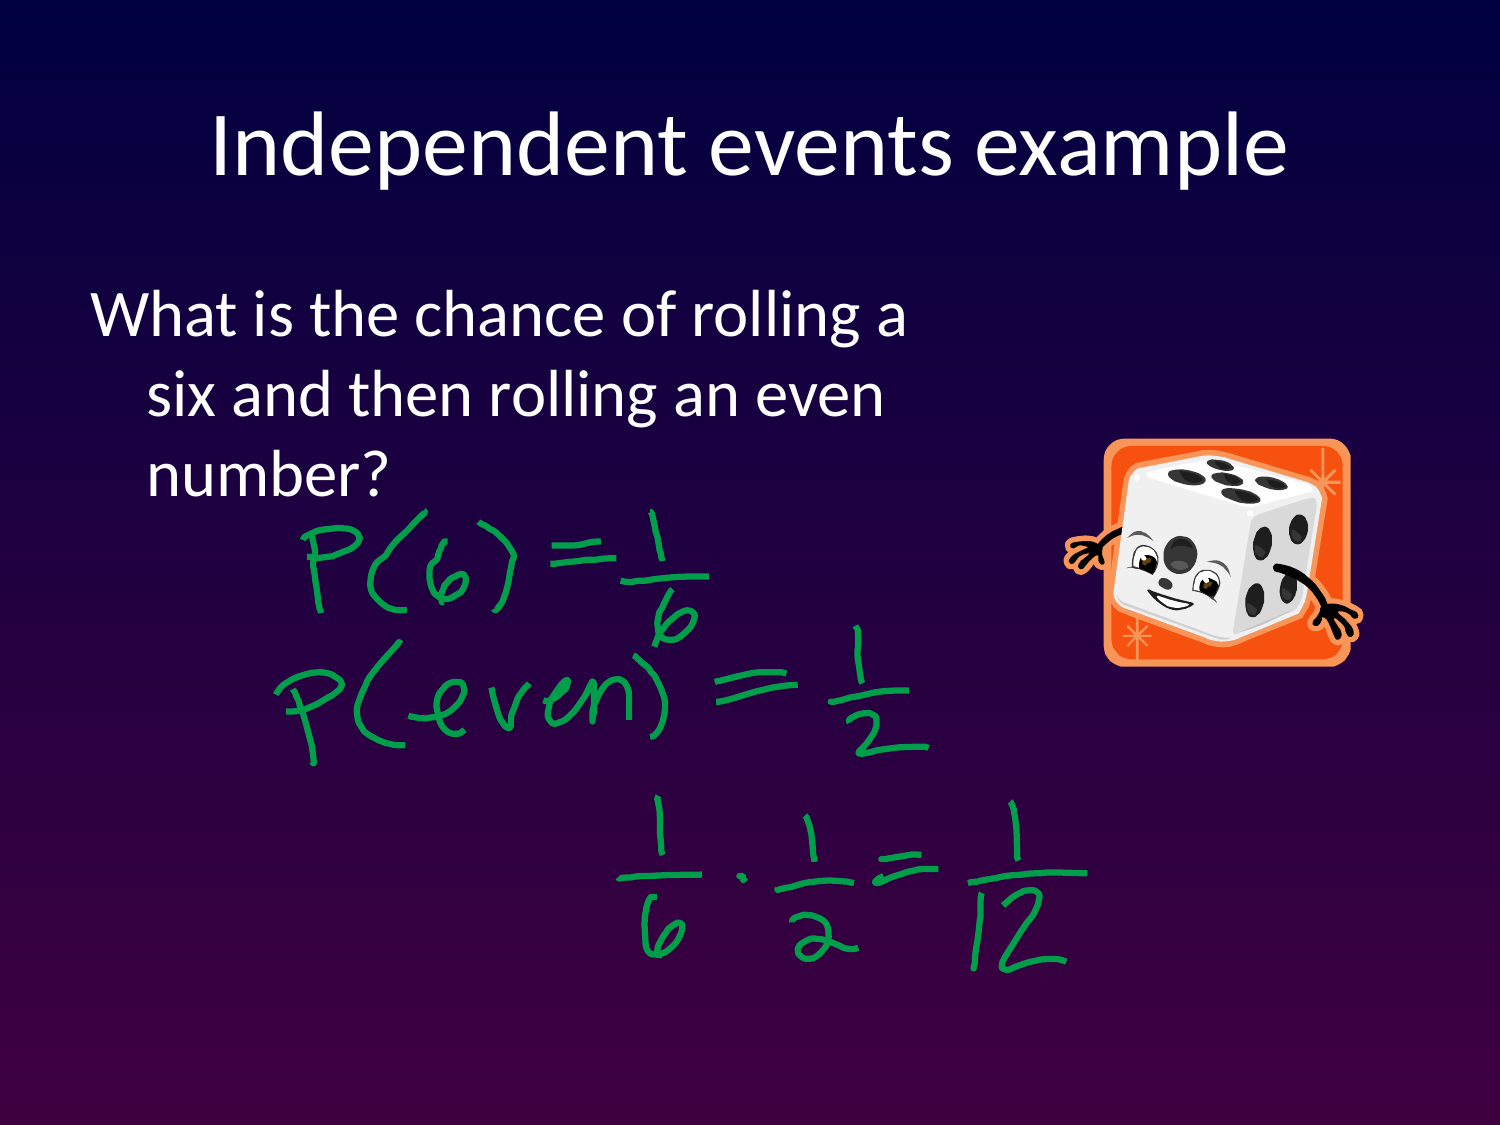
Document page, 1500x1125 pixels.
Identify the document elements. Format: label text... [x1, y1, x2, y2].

text_box [1009, 800, 1020, 861]
text_box [848, 712, 929, 755]
text_box [716, 684, 798, 703]
text_box [299, 711, 315, 765]
text_box [620, 575, 710, 583]
text_box [302, 527, 361, 559]
text_box [854, 625, 864, 684]
text_box [312, 558, 322, 614]
picture [1062, 437, 1365, 668]
text_box [478, 521, 515, 611]
text_box [551, 540, 601, 547]
text_box [428, 540, 467, 604]
text_box [874, 868, 939, 884]
text_box [650, 511, 664, 562]
text_box [617, 873, 703, 880]
text_box [632, 654, 666, 738]
text_box [490, 682, 530, 729]
text_box [967, 871, 1088, 884]
text_box [804, 815, 816, 863]
text_box [791, 913, 859, 960]
list What is the chance of rolling a six and then rolling an even number? [75, 262, 1000, 1005]
text_box [738, 875, 747, 881]
text_box [714, 671, 787, 683]
text_box [408, 681, 466, 735]
text_box [656, 795, 664, 856]
text_box [550, 557, 617, 565]
text_box [653, 588, 696, 647]
text_box [1001, 889, 1067, 971]
text_box [543, 678, 630, 725]
text_box [369, 509, 426, 612]
text_box [776, 879, 855, 891]
text_box [275, 671, 343, 713]
title Independent events example [75, 45, 1425, 233]
text_box [972, 892, 983, 970]
text_box [355, 641, 406, 746]
text_box [643, 896, 684, 957]
text_box [880, 853, 922, 860]
text_box [829, 689, 909, 703]
